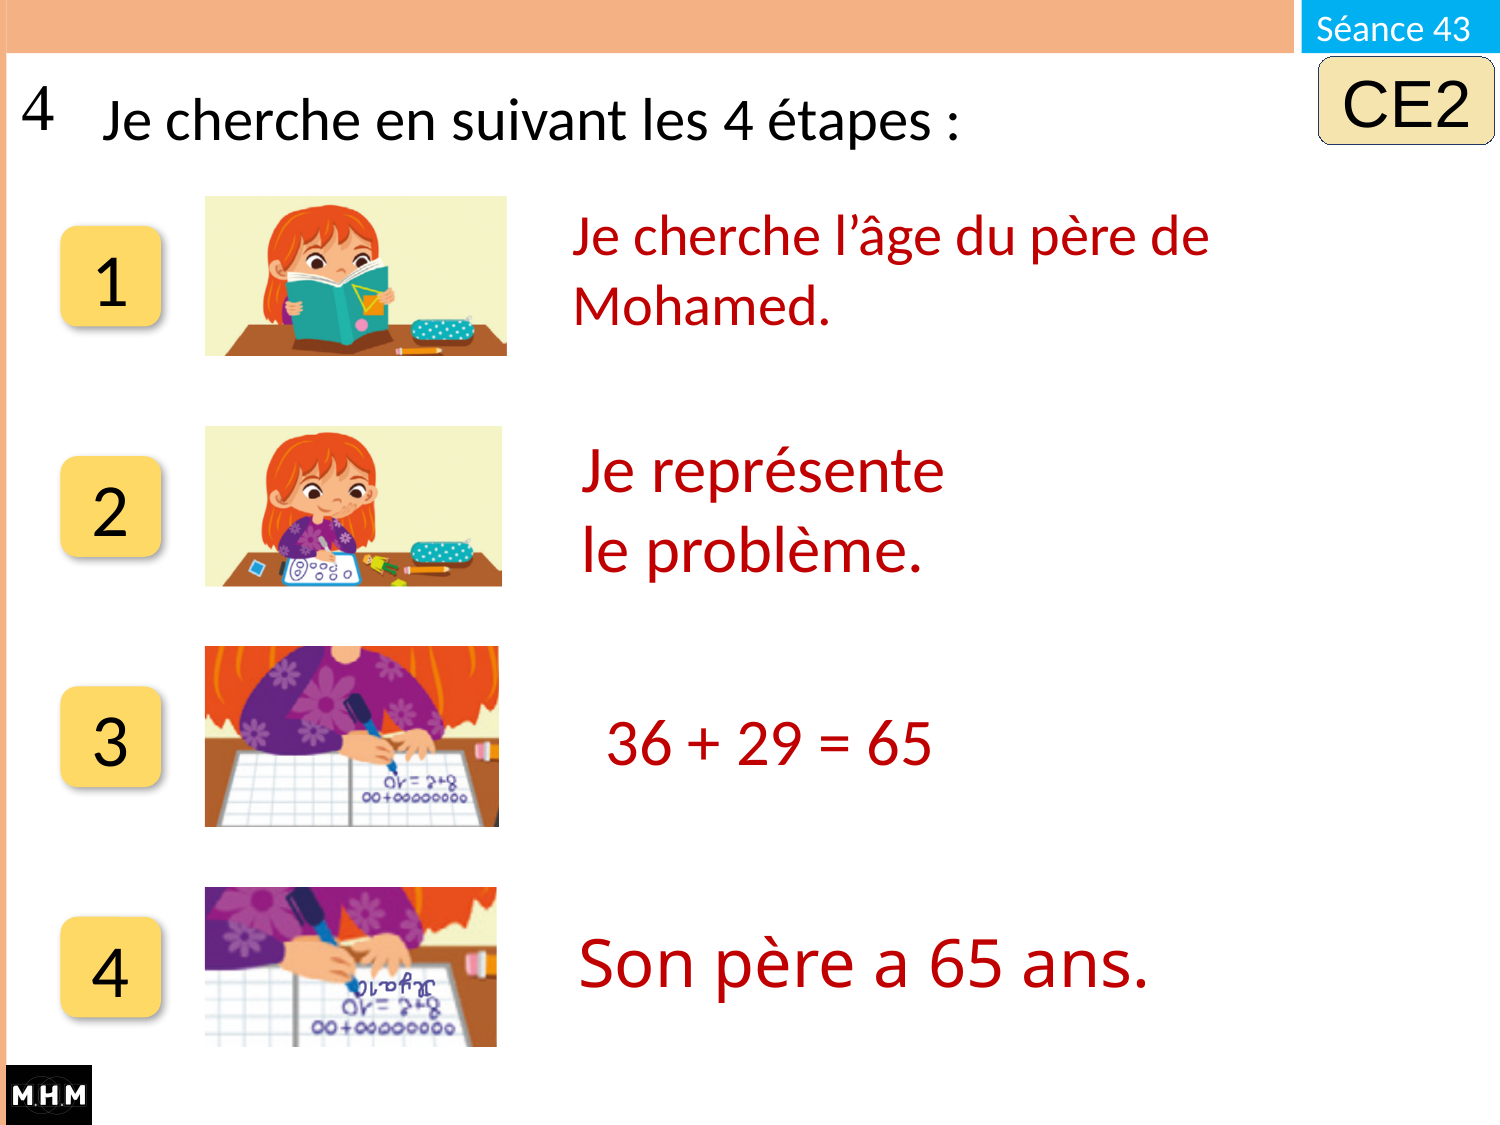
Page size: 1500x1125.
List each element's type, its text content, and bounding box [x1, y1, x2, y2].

picture [204, 645, 500, 828]
picture [204, 887, 497, 1047]
text_box 2 [58, 454, 164, 559]
text_box Son père a 65 ans. [563, 913, 1494, 1009]
text_box 1 [58, 223, 164, 329]
picture [204, 426, 503, 587]
text_box Je cherche l’âge du père de Mohamed. [558, 189, 1494, 345]
text_box 4 [58, 914, 164, 1020]
picture [6, 1065, 92, 1125]
text_box CE2 [1318, 56, 1495, 145]
text_box Je représente le problème. [566, 418, 1418, 593]
text_box 36 + 29 = 65 [575, 691, 1427, 786]
text_box 3 [58, 684, 164, 790]
picture [204, 196, 515, 356]
title Je cherche en suivant les 4 étapes : [88, 35, 1382, 161]
